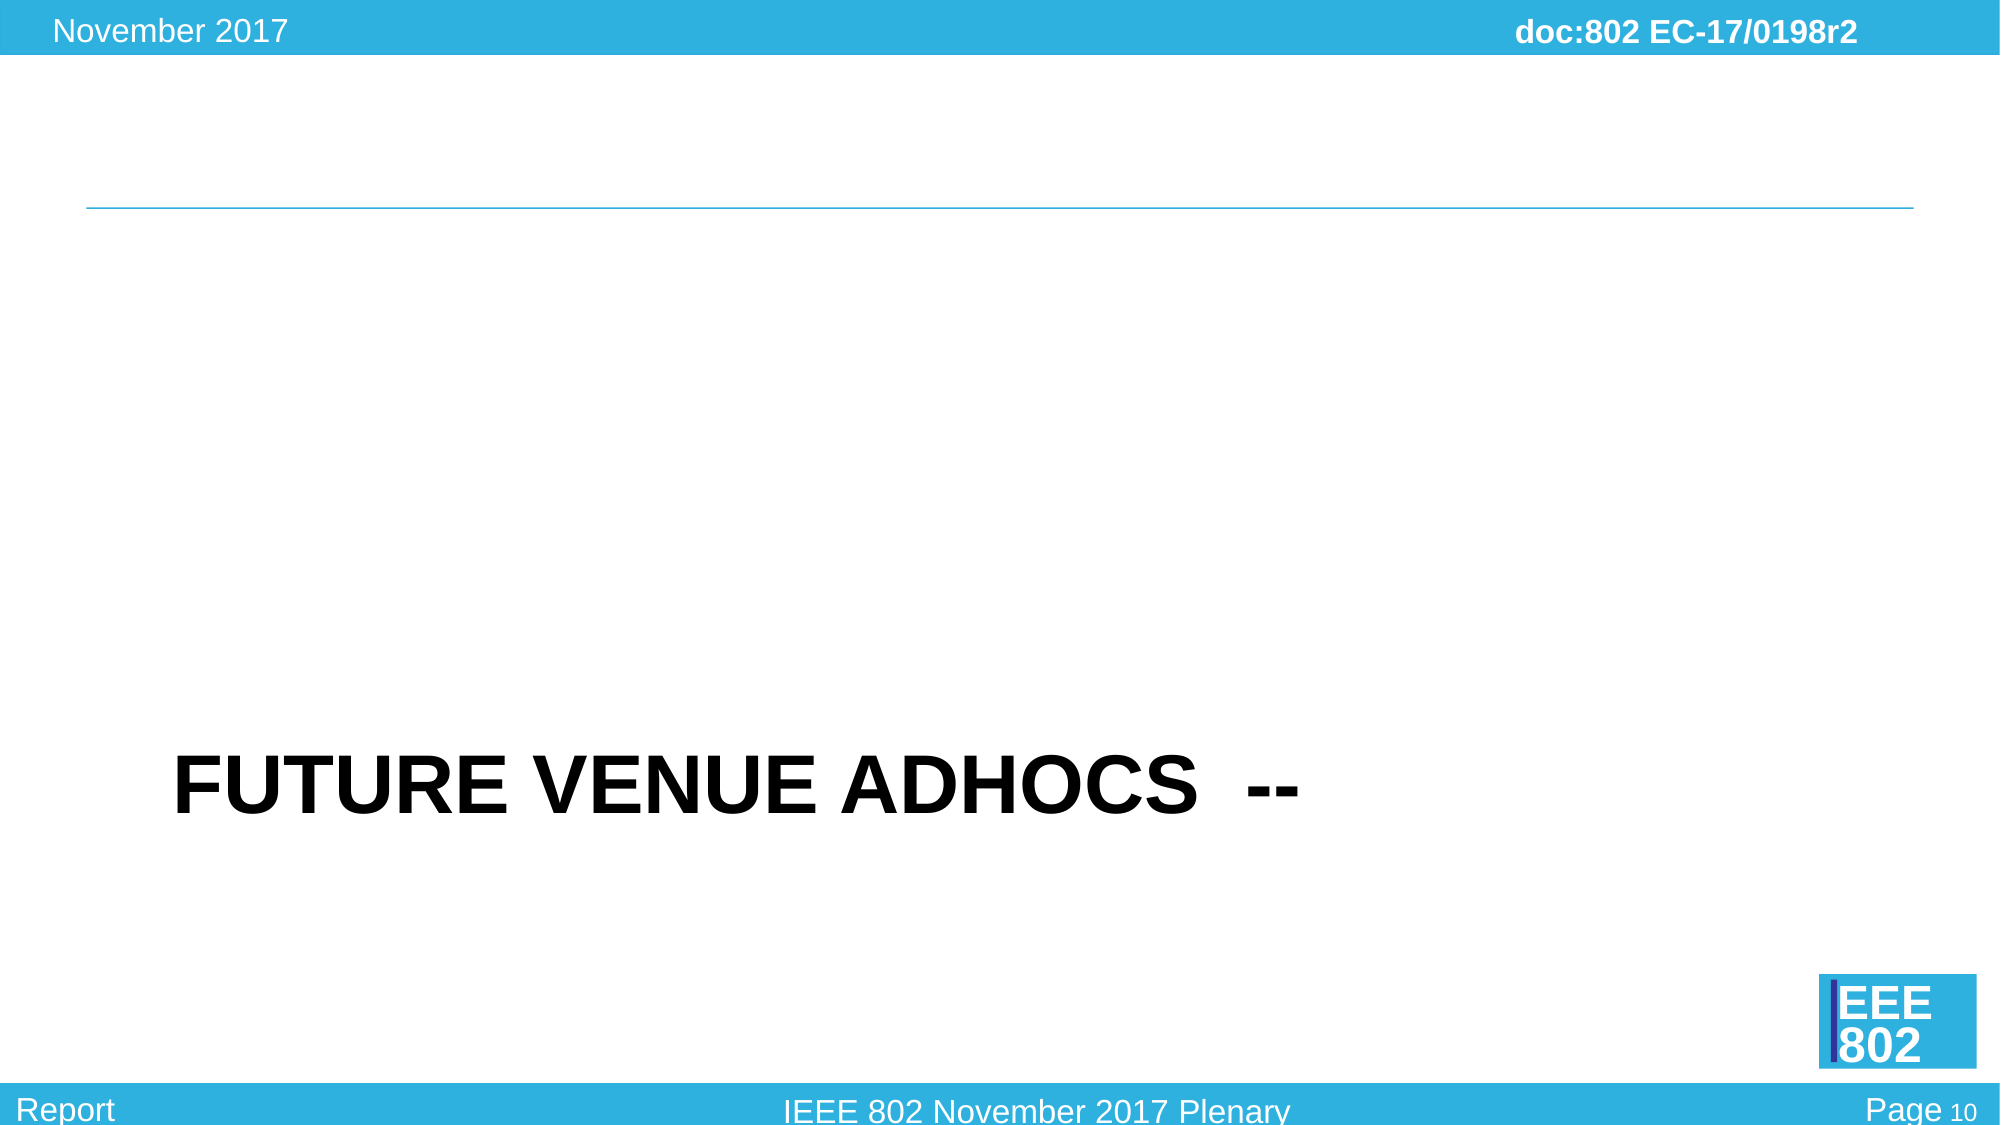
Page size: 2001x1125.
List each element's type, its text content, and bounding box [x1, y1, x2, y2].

title Future Venue AdHocS -- [157, 722, 1858, 947]
